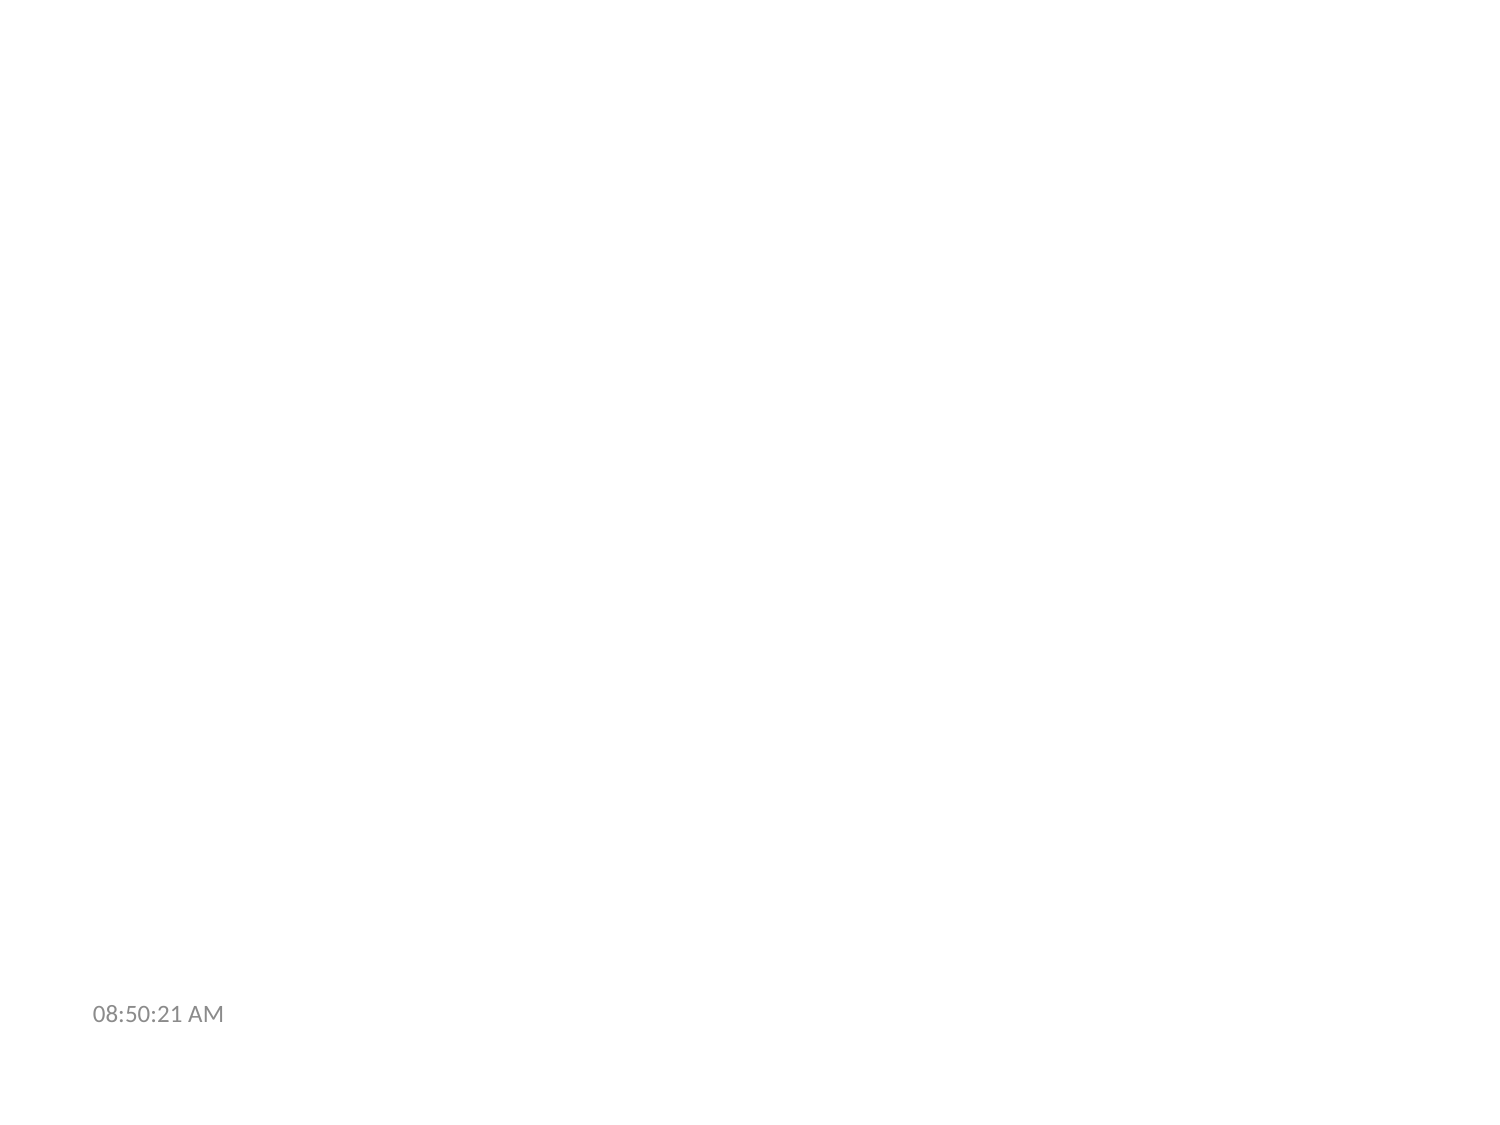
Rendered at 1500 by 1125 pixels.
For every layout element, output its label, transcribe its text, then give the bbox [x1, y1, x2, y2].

text_box 3:35:09 PM [77, 982, 428, 1043]
